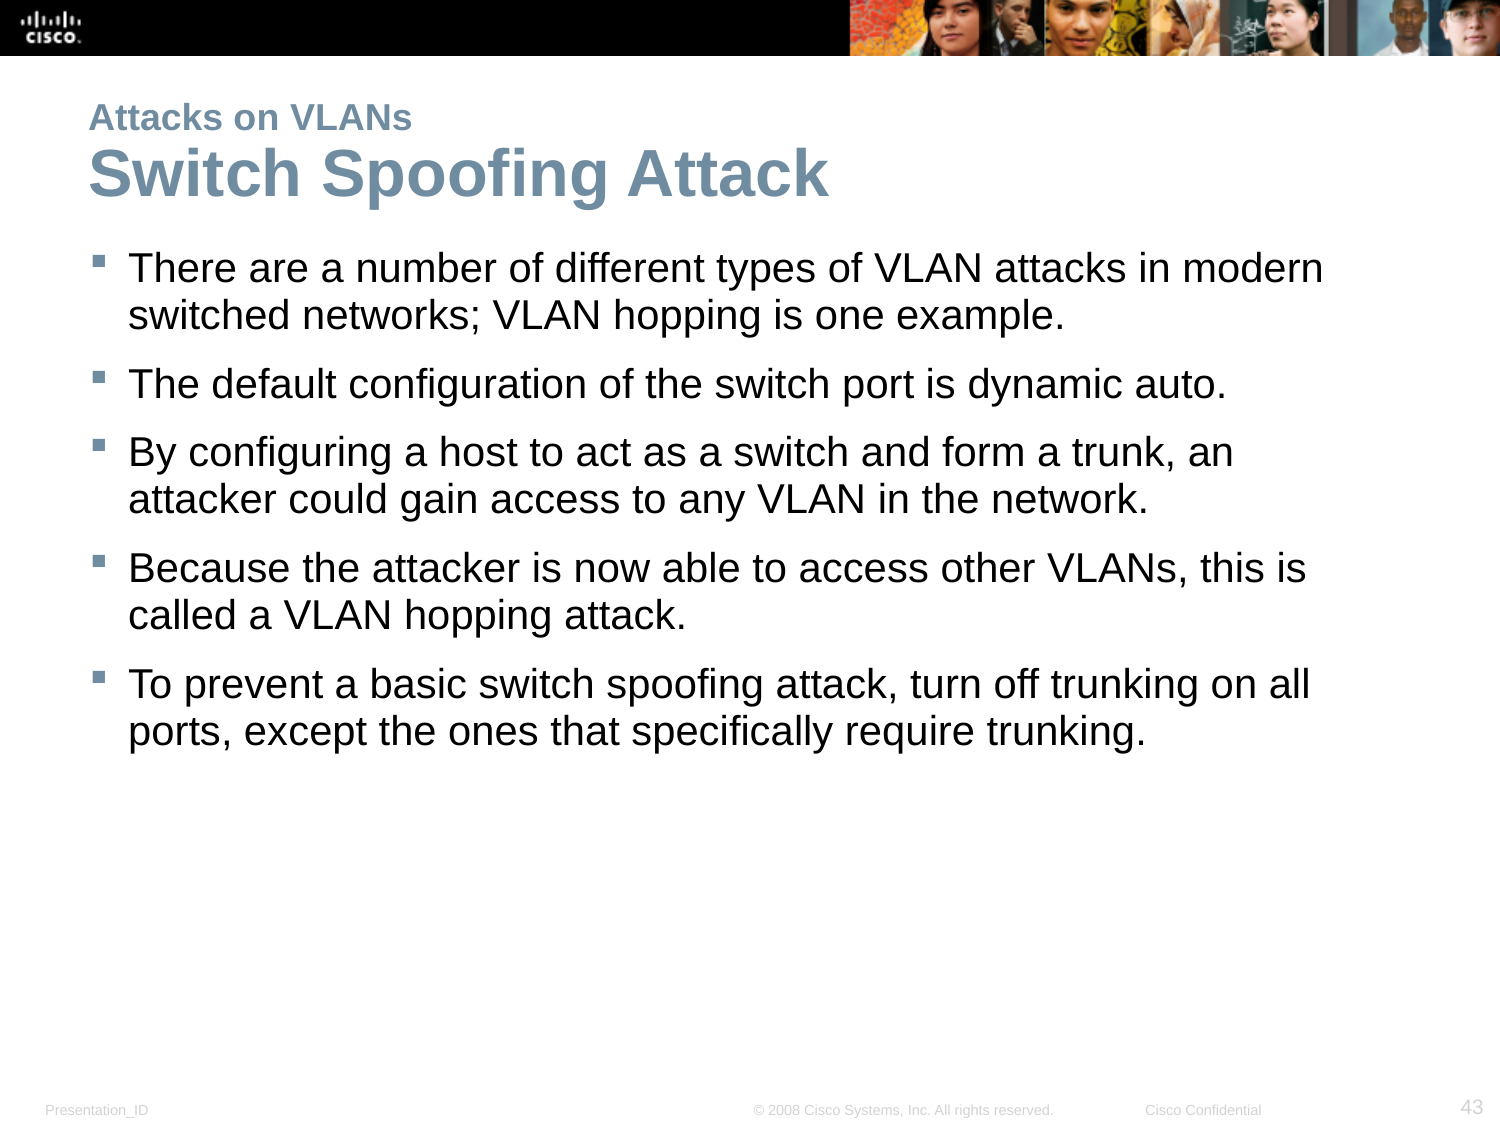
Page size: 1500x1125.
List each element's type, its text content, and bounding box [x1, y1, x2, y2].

list There are a number of different types of VLAN attacks in modern switched networks; VLAN hopping is one example. The default configuration of the switch port is dynamic auto. By configuring a host to act as a switch and form a trunk, an attacker could gain access to any VLAN in the network. Because the attacker is now able to access other VLANs, this is called a VLAN hopping attack. To prevent a basic switch spoofing attack, turn off trunking on all ports, except the ones that specifically require trunking. [75, 237, 1408, 1096]
title Attacks on VLANs Switch Spoofing Attack [74, 79, 1412, 218]
picture [0, 0, 1500, 56]
